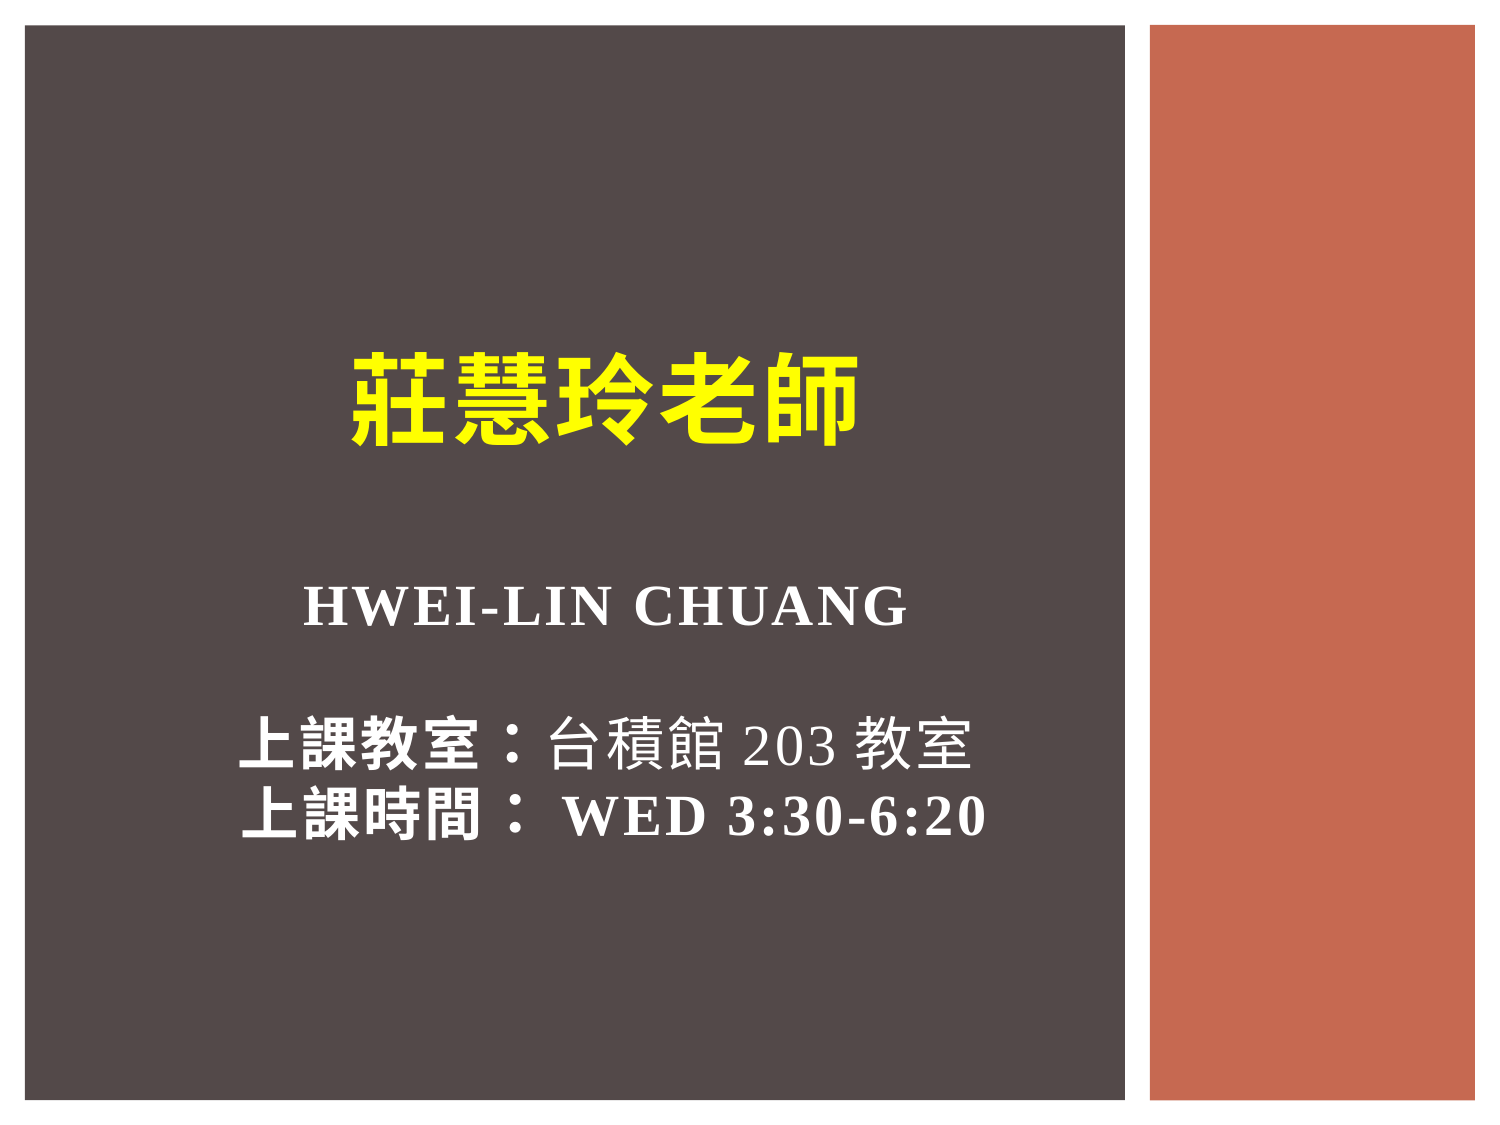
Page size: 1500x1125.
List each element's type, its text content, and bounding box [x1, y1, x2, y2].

title 莊慧玲老師 Hwei-Lin Chuang 上課教室：台積館203教室 上課時間：Wed 3:30-6:20 [75, 336, 1140, 823]
subtitle [1149, 326, 1475, 752]
